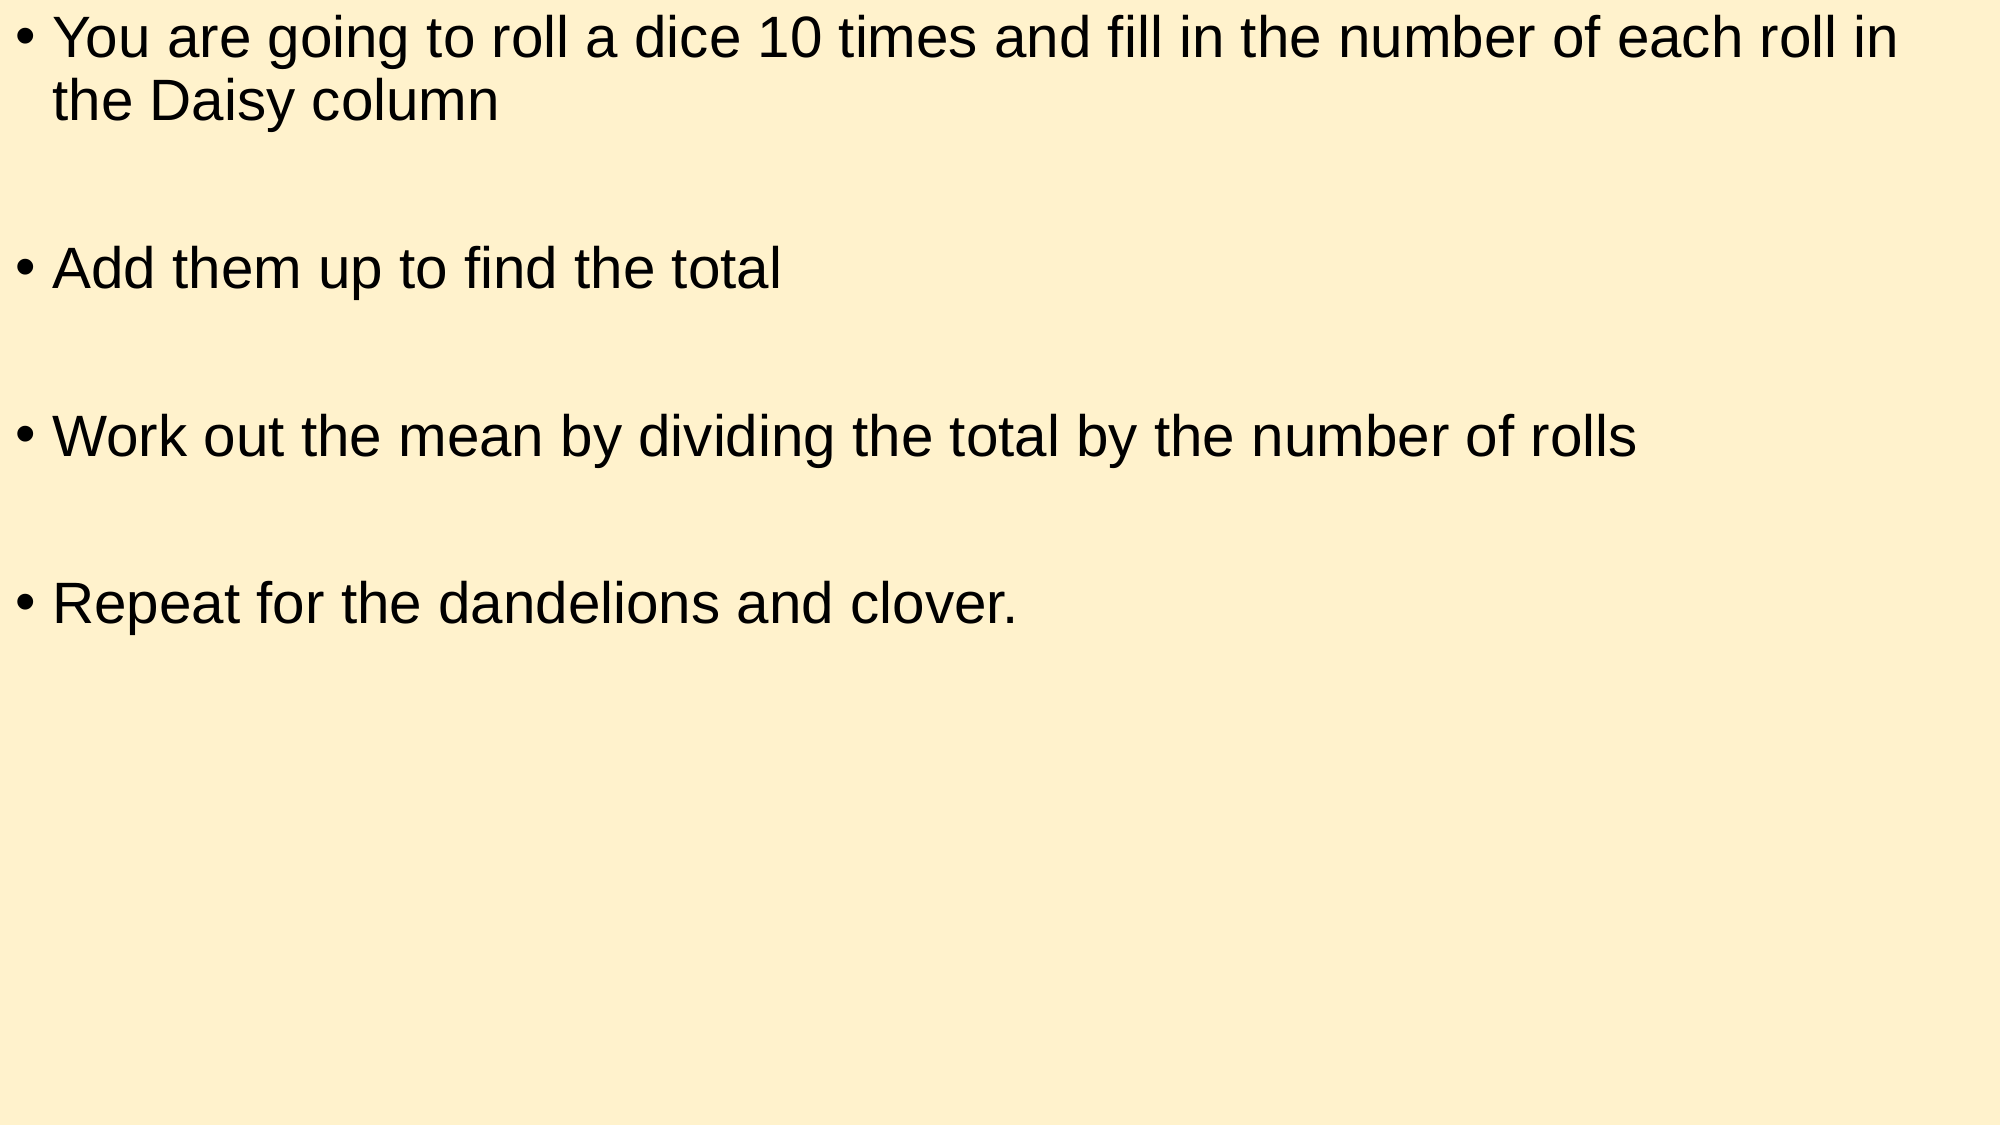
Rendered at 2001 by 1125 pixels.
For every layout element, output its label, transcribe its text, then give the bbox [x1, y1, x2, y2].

list You are going to roll a dice 10 times and fill in the number of each roll in the Daisy column Add them up to find the total Work out the mean by dividing the total by the number of rolls Repeat for the dandelions and clover. [0, 0, 2000, 1125]
